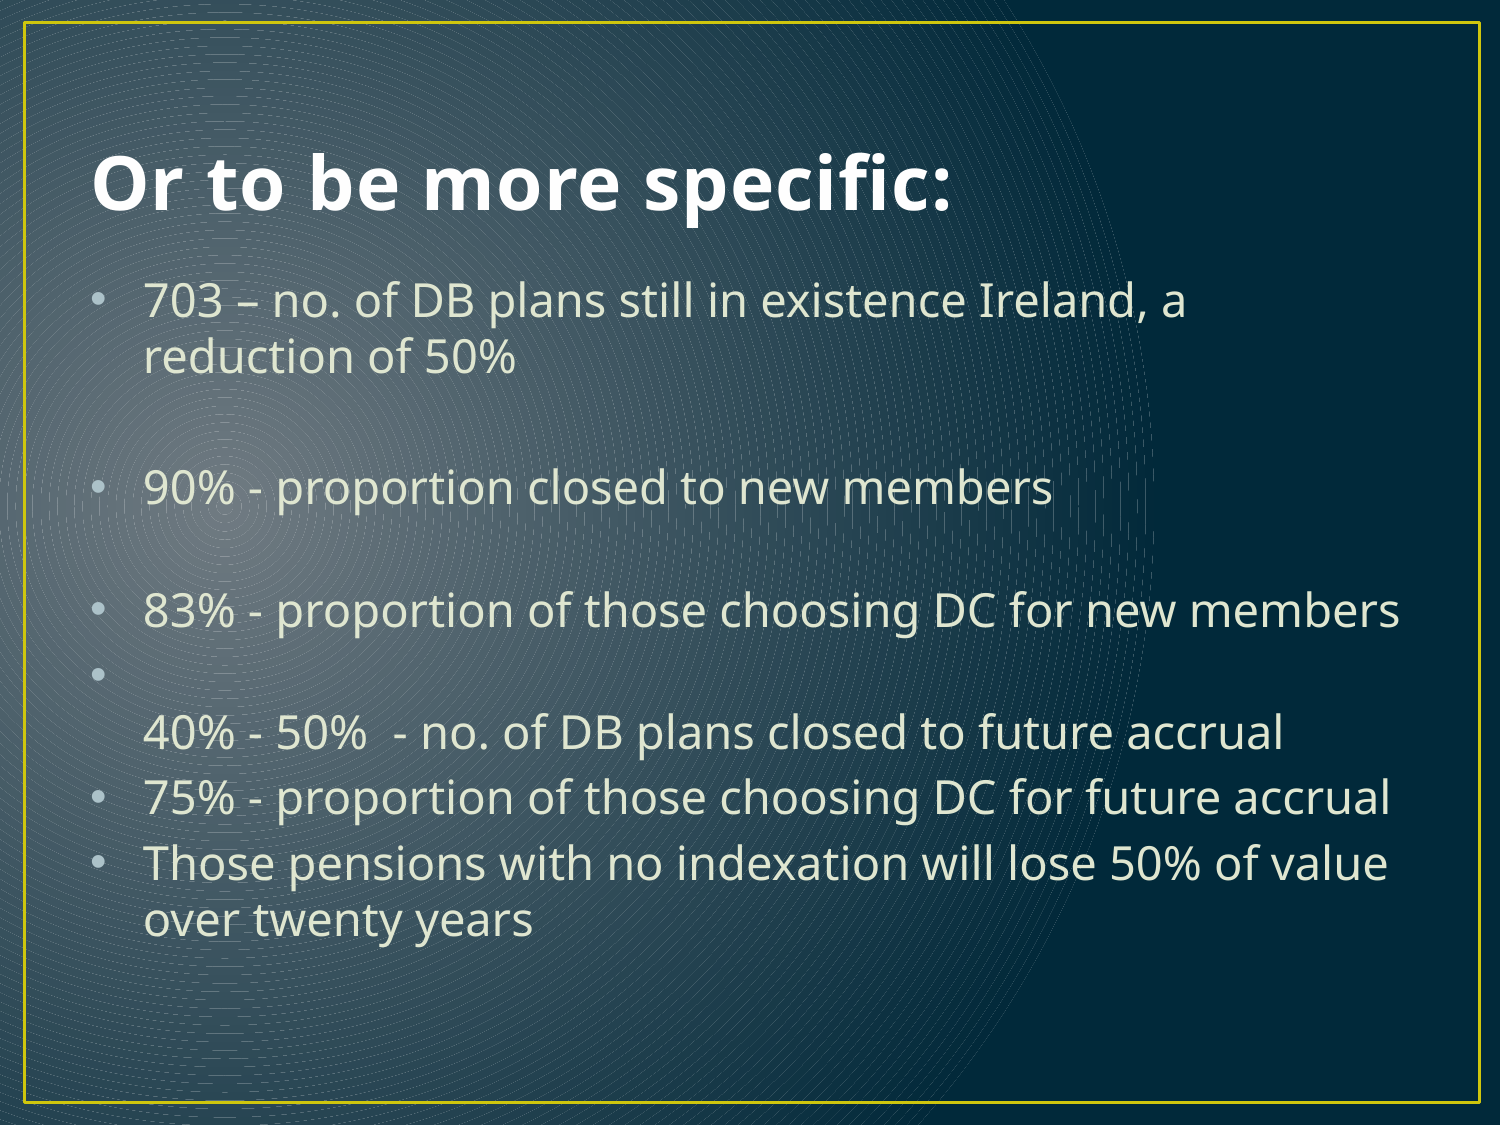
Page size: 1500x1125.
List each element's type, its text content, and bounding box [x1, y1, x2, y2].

list 703 – no. of DB plans still in existence Ireland, a reduction of 50% 90% - proportion closed to new members 83% - proportion of those choosing DC for new members 40% - 50% - no. of DB plans closed to future accrual 75% - proportion of those choosing DC for future accrual Those pensions with no indexation will lose 50% of value over twenty years [75, 262, 1425, 1005]
title Or to be more specific: [75, 45, 1425, 233]
